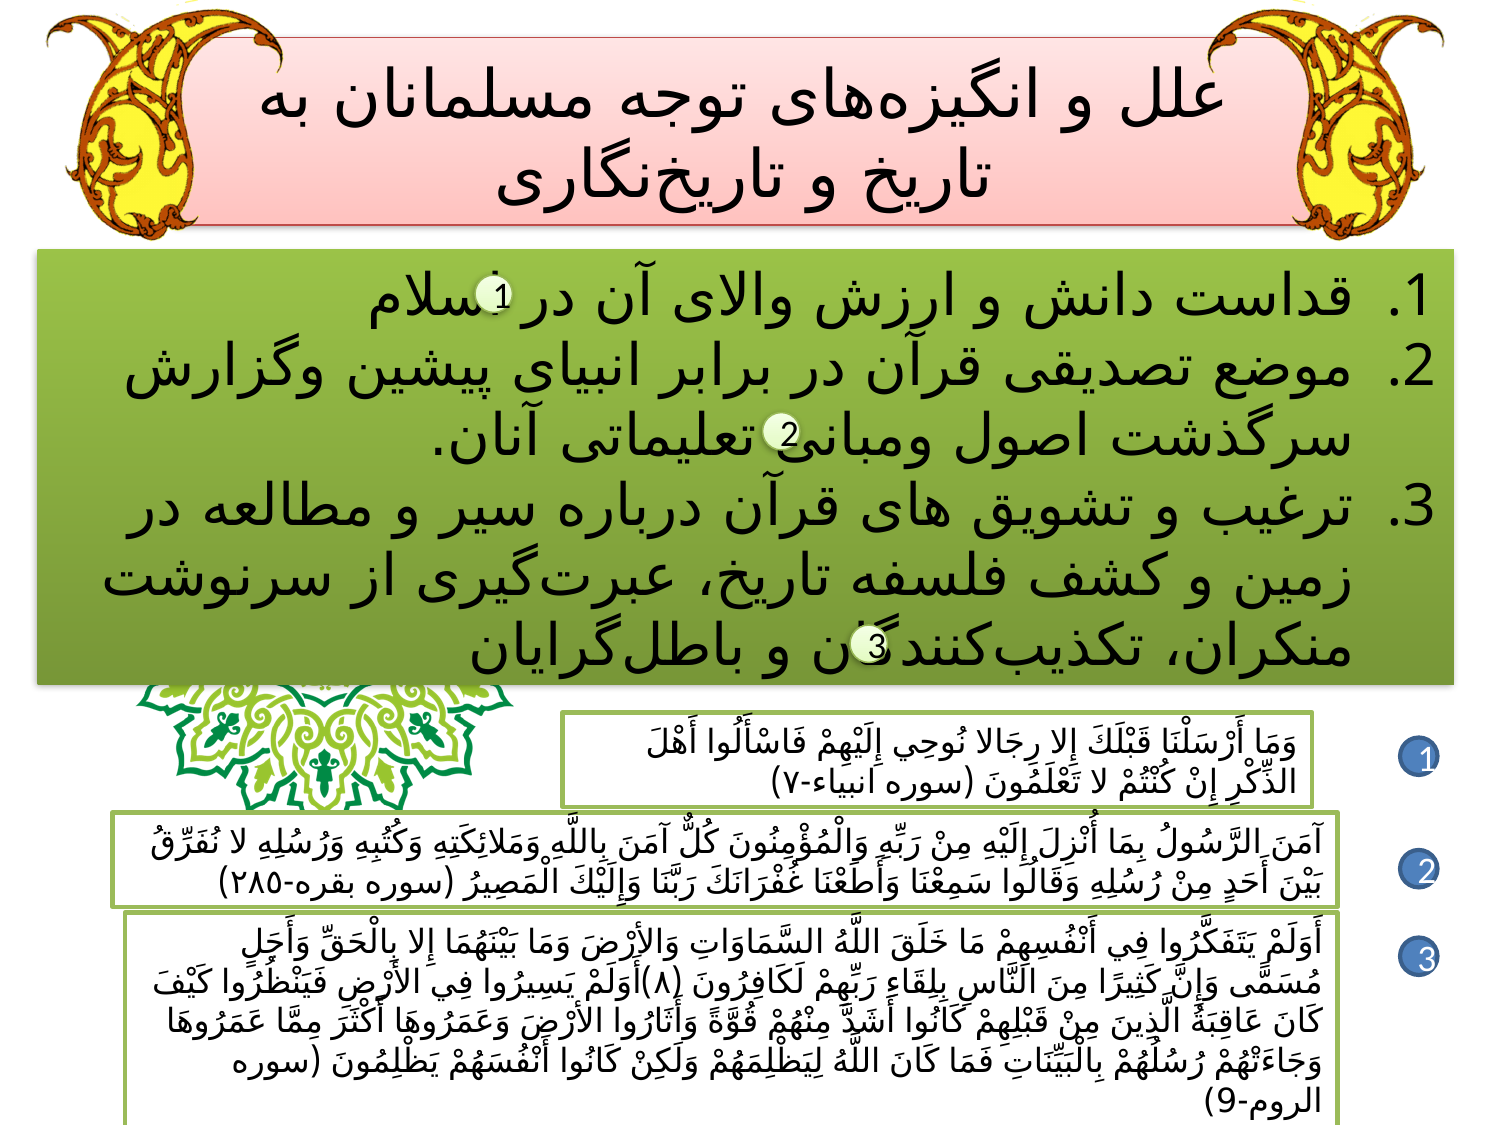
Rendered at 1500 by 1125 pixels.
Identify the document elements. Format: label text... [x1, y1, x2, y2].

text_box قداست دانش و ارزش والای آن در اسلام موضع تصدیقی قرآن در برابر انبیای پیشین وگزارش سرگذشت اصول ومبانی تعلیماتی آنان. ترغیب و تشویق های قرآن درباره سیر و مطالعه در زمین و کشف فلسفه تاریخ، عبرت‌گیری از سرنوشت منکران، تکذیب‌کنندگان و باطل‌گرایان [37, 249, 1454, 685]
text_box 3 [849, 624, 889, 664]
text_box آمَنَ الرَّسُولُ بِمَا أُنْزِلَ إِلَيْهِ مِنْ رَبِّهِ وَالْمُؤْمِنُونَ كُلٌّ آمَنَ بِاللَّهِ وَمَلائِكَتِهِ وَكُتُبِهِ وَرُسُلِهِ لا نُفَرِّقُ بَيْنَ أَحَدٍ مِنْ رُسُلِهِ وَقَالُوا سَمِعْنَا وَأَطَعْنَا غُفْرَانَكَ رَبَّنَا وَإِلَيْكَ الْمَصِيرُ (سوره بقره-٢٨٥) [110, 810, 1340, 909]
picture [105, 409, 544, 845]
text_box 2 [761, 411, 801, 451]
text_box أَوَلَمْ يَتَفَكَّرُوا فِي أَنْفُسِهِمْ مَا خَلَقَ اللَّهُ السَّمَاوَاتِ وَالأرْضَ وَمَا بَيْنَهُمَا إِلا بِالْحَقِّ وَأَجَلٍ مُسَمًّى وَإِنَّ كَثِيرًا مِنَ النَّاسِ بِلِقَاءِ رَبِّهِمْ لَكَافِرُونَ (٨)أَوَلَمْ يَسِيرُوا فِي الأرْضِ فَيَنْظُرُوا كَيْفَ كَانَ عَاقِبَةُ الَّذِينَ مِنْ قَبْلِهِمْ كَانُوا أَشَدَّ مِنْهُمْ قُوَّةً وَأَثَارُوا الأرْضَ وَعَمَرُوهَا أَكْثَرَ مِمَّا عَمَرُوهَا وَجَاءَتْهُمْ رُسُلُهُمْ بِالْبَيِّنَاتِ فَمَا كَانَ اللَّهُ لِيَظْلِمَهُمْ وَلَكِنْ كَانُوا أَنْفُسَهُمْ يَظْلِمُونَ (سوره الروم-9) [123, 910, 1340, 1125]
picture [1293, 225, 1384, 249]
text_box 2 [1397, 847, 1440, 890]
picture [261, 21, 310, 128]
text_box 1 [474, 274, 514, 314]
text_box وَمَا أَرْسَلْنَا قَبْلَكَ إِلا رِجَالا نُوحِي إِلَيْهِمْ فَاسْأَلُوا أَهْلَ الذِّكْرِ إِنْ كُنْتُمْ لا تَعْلَمُونَ (سوره انبیاء-٧) [560, 710, 1314, 809]
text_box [1229, 0, 1465, 225]
picture [107, 225, 198, 249]
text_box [25, 0, 261, 225]
picture [1180, 21, 1229, 127]
text_box علل و انگیزه‌های توجه مسلمانان به تاریخ و تاریخ‌نگاری [265, 37, 1225, 226]
text_box 1 [1397, 735, 1440, 778]
text_box 3 [1397, 935, 1440, 978]
